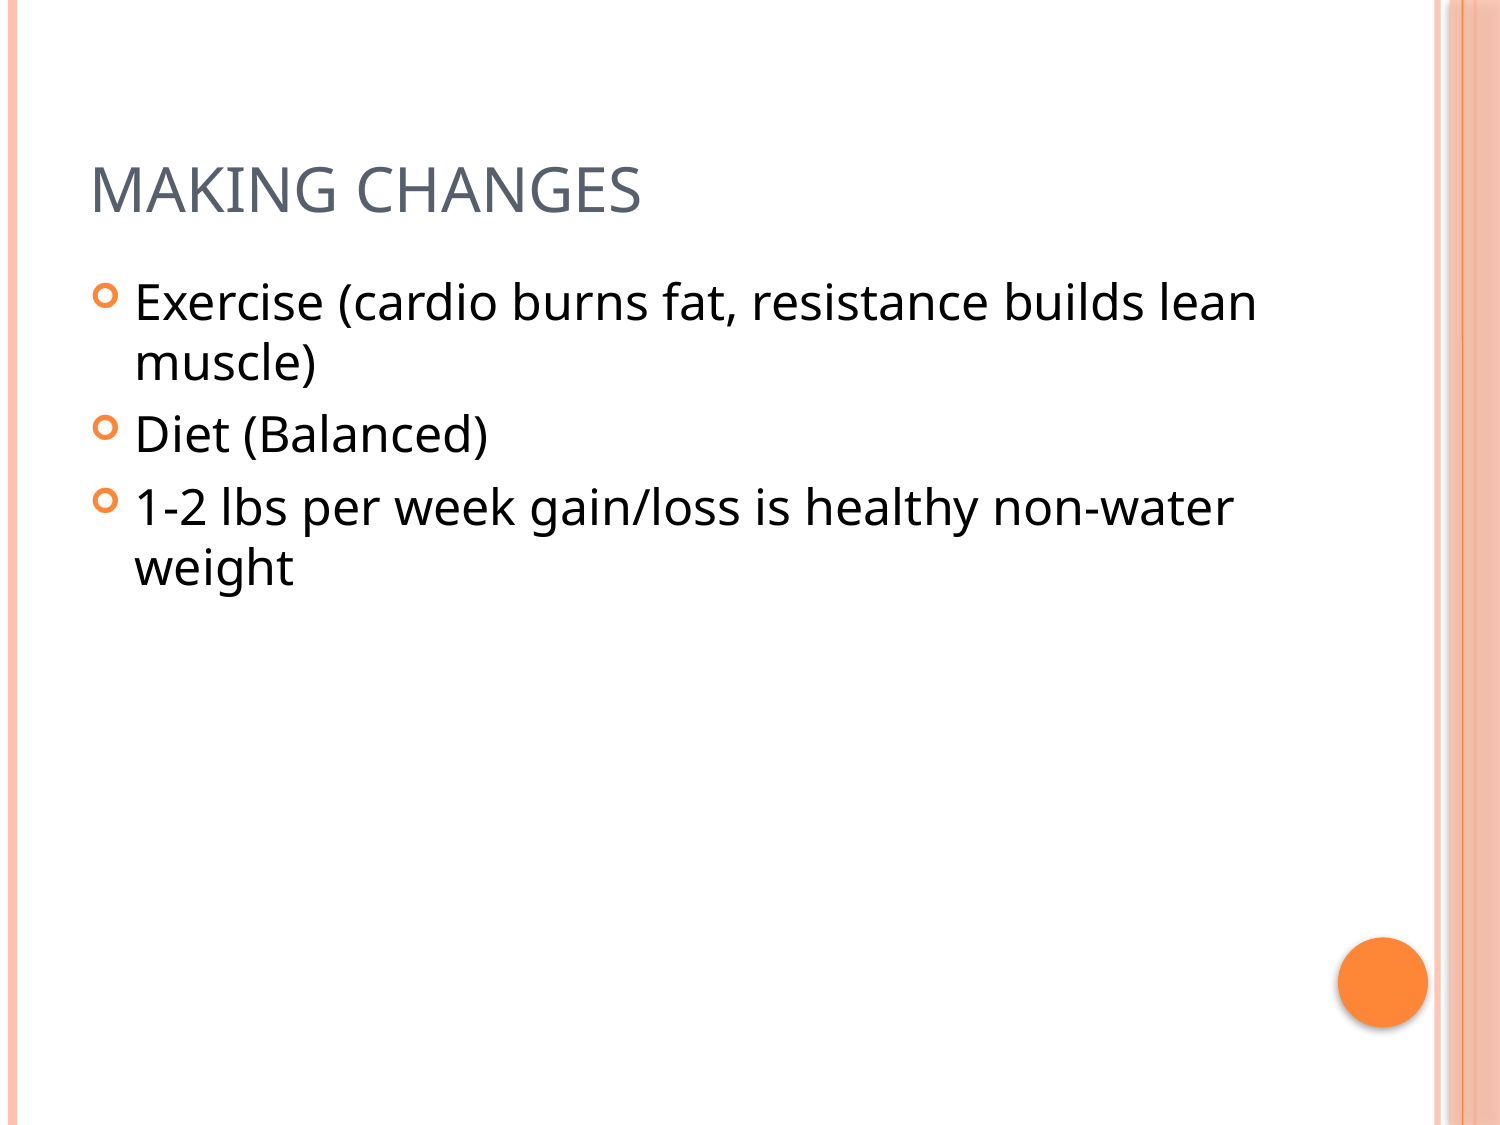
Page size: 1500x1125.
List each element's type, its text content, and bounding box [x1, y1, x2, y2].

title Making Changes [75, 45, 1300, 233]
list Exercise (cardio burns fat, resistance builds lean muscle) Diet (Balanced) 1-2 lbs per week gain/loss is healthy non-water weight [75, 262, 1300, 1062]
